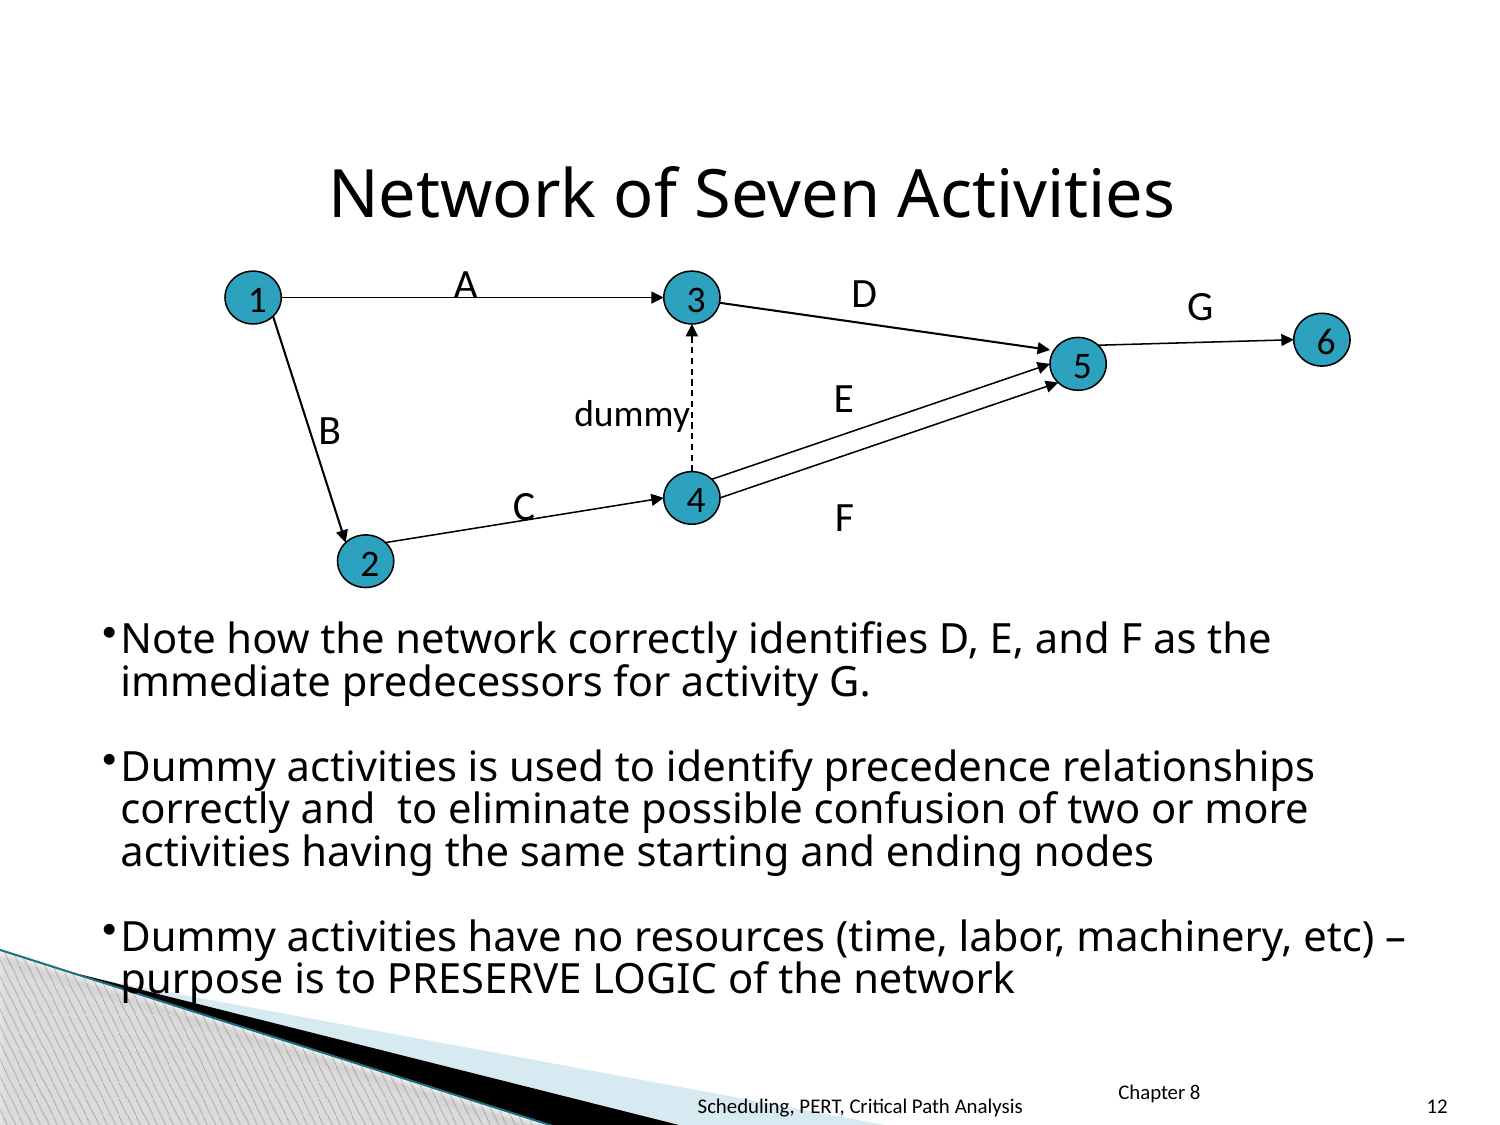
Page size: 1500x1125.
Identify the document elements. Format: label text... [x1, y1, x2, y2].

slide_number 12 [1312, 1050, 1463, 1125]
text_box Note how the network correctly identifies D, E, and F as the immediate predecessors for activity G. Dummy activities is used to identify precedence relationships correctly and to eliminate possible confusion of two or more activities having the same starting and ending nodes Dummy activities have no resources (time, labor, machinery, etc) – purpose is to PRESERVE LOGIC of the network [87, 612, 1425, 1010]
slide_number Chapter 8 [1103, 1051, 1312, 1112]
footer Scheduling, PERT, Critical Path Analysis [562, 1050, 1038, 1125]
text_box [224, 249, 1351, 588]
text_box Network of Seven Activities [313, 143, 1192, 238]
